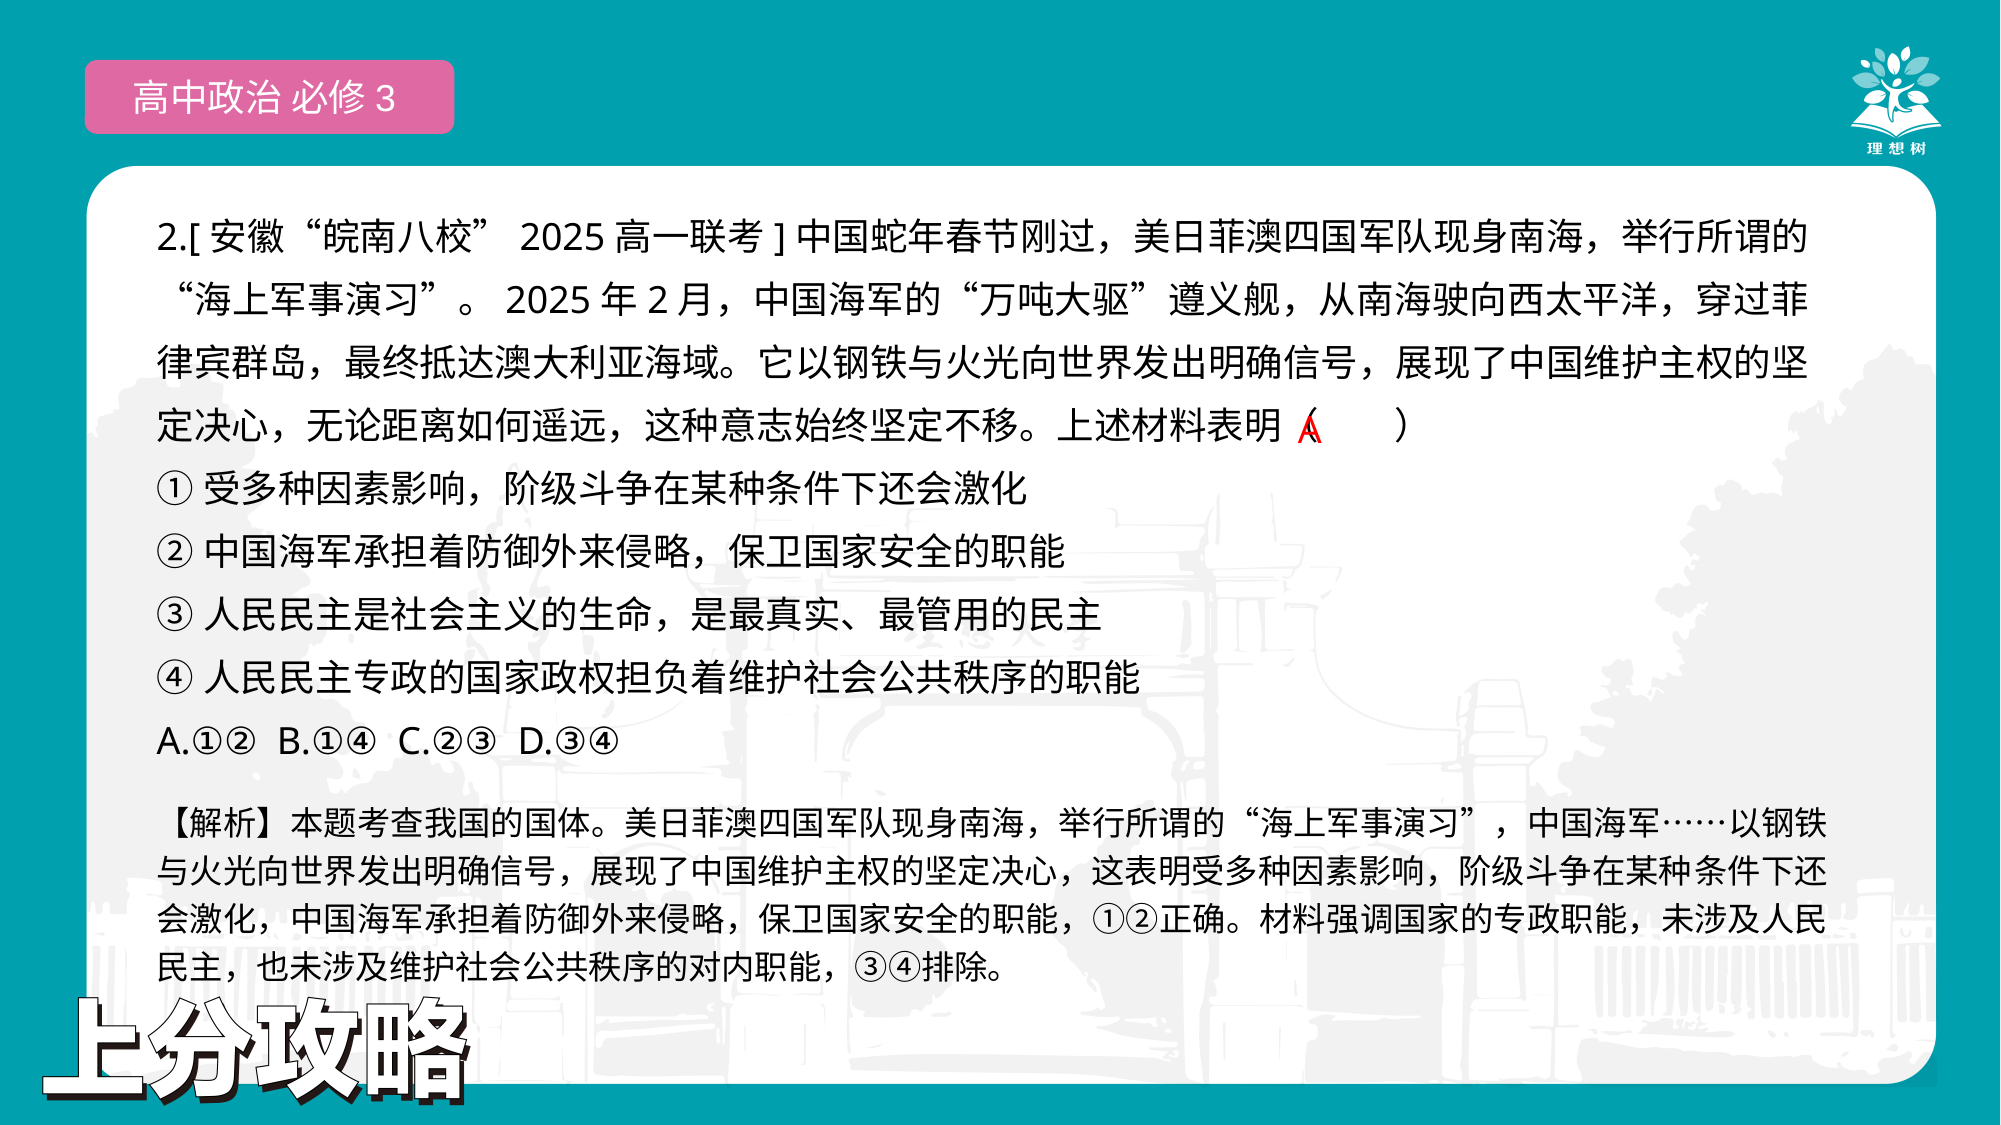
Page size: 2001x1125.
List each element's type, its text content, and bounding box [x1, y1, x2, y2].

text_box 2.[安徽“皖南八校”2025高一联考]中国蛇年春节刚过，美日菲澳四国军队现身南海，举行所谓的“海上军事演习”。2025年2月，中国海军的“万吨大驱”遵义舰，从南海驶向西太平洋，穿过菲律宾群岛，最终抵达澳大利亚海域。它以钢铁与火光向世界发出明确信号，展现了中国维护主权的坚定决心，无论距离如何遥远，这种意志始终坚定不移。上述材料表明（ ） ①受多种因素影响，阶级斗争在某种条件下还会激化 ②中国海军承担着防御外来侵略，保卫国家安全的职能 ③人民民主是社会主义的生命，是最真实、最管用的民主 ④人民民主专政的国家政权担负着维护社会公共秩序的职能 A.①② B.①④ C.②③ D.③④ [141, 187, 1824, 770]
picture [0, 0, 2001, 1125]
text_box A [1283, 376, 1394, 459]
text_box 【解析】本题考查我国的国体。美日菲澳四国军队现身南海，举行所谓的“海上军事演习”，中国海军……以钢铁与火光向世界发出明确信号，展现了中国维护主权的坚定决心，这表明受多种因素影响，阶级斗争在某种条件下还会激化，中国海军承担着防御外来侵略，保卫国家安全的职能，①②正确。材料强调国家的专政职能，未涉及人民民主，也未涉及维护社会公共秩序的对内职能，③④排除。 [141, 786, 1843, 994]
text_box 高中政治 必修3 [83, 58, 456, 135]
